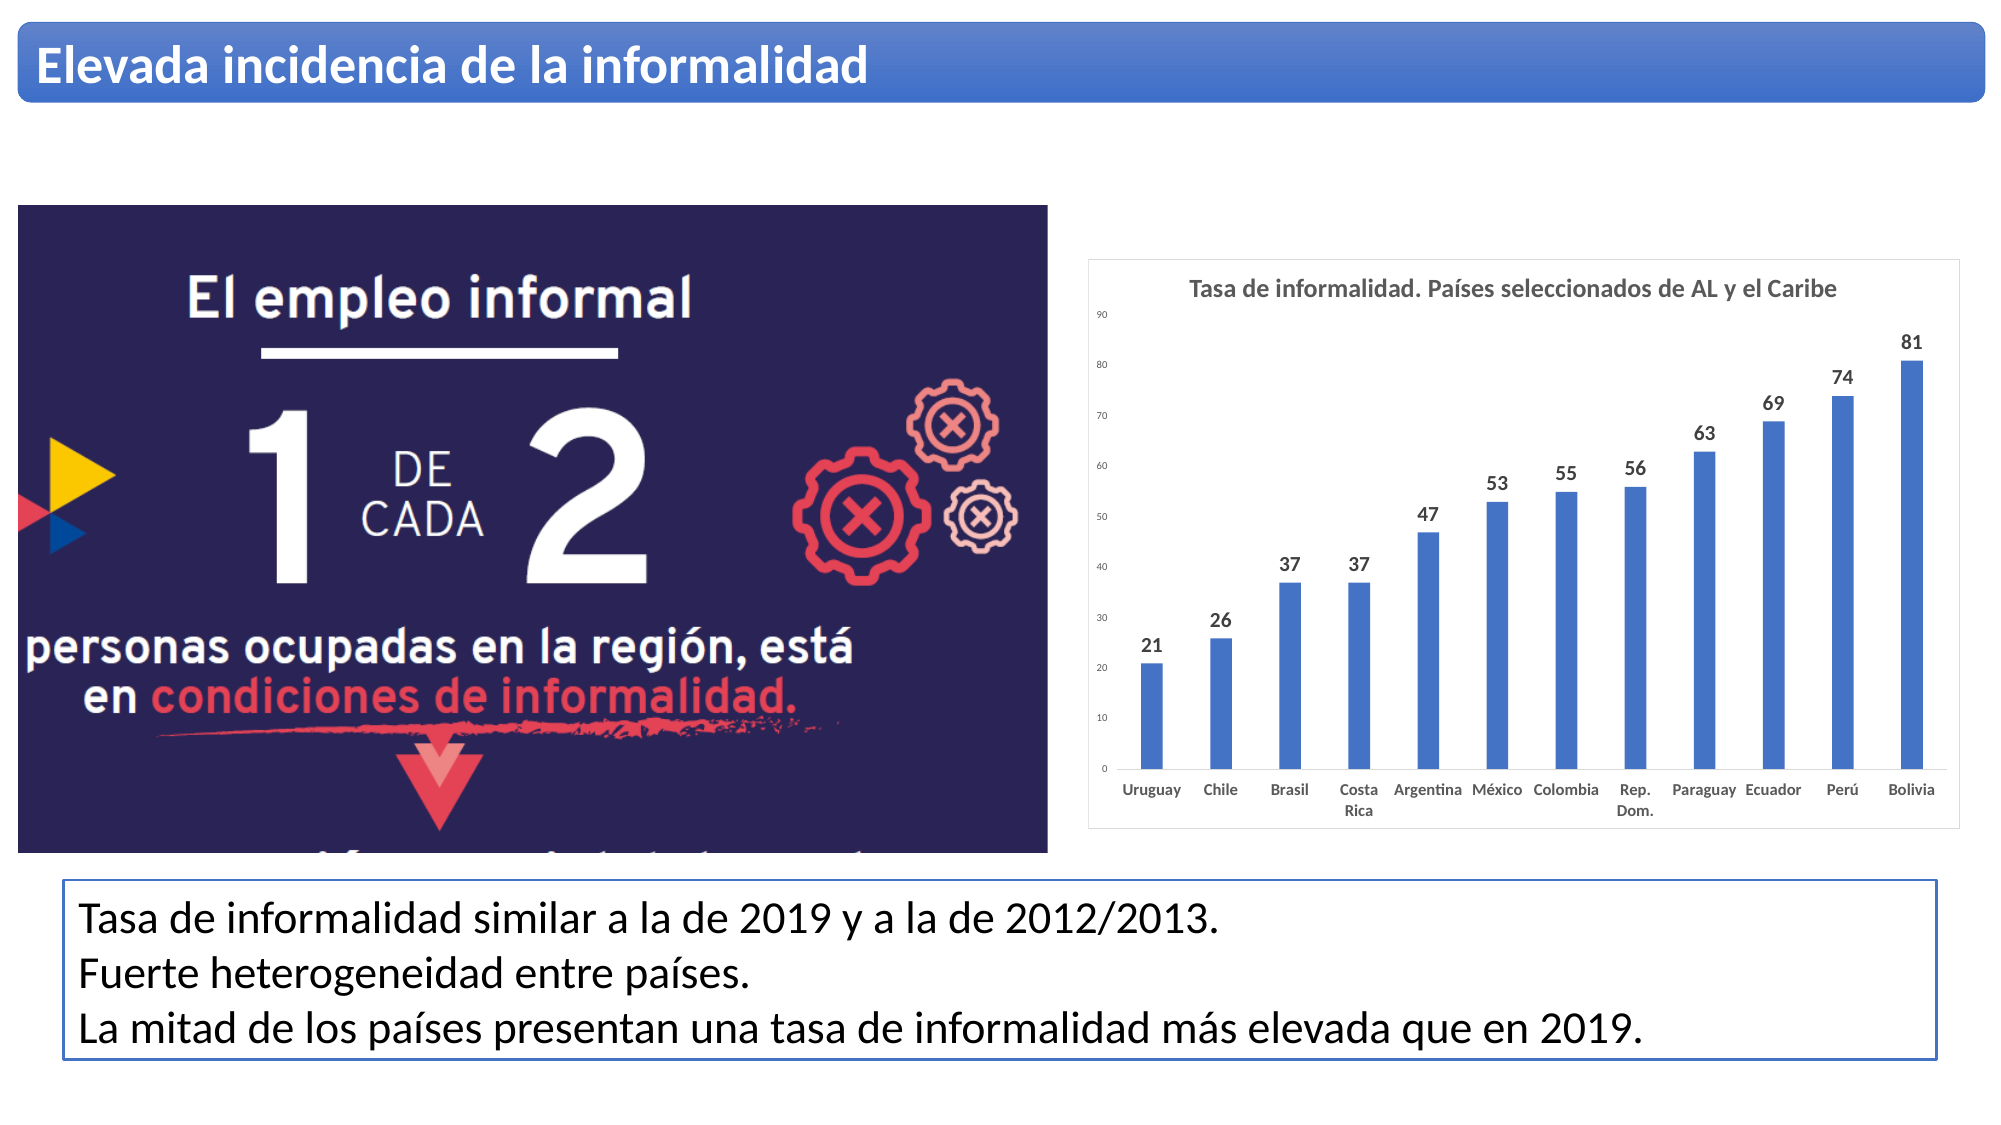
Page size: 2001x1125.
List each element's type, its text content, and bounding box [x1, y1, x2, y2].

text_box Elevada incidencia de la informalidad [17, 21, 1986, 103]
text_box Tasa de informalidad similar a la de 2019 y a la de 2012/2013. Fuerte heterogeneidad entre países. La mitad de los países presentan una tasa de informalidad más elevada que en 2019. [63, 880, 1937, 1060]
picture [1088, 259, 1960, 829]
picture [18, 205, 1048, 853]
